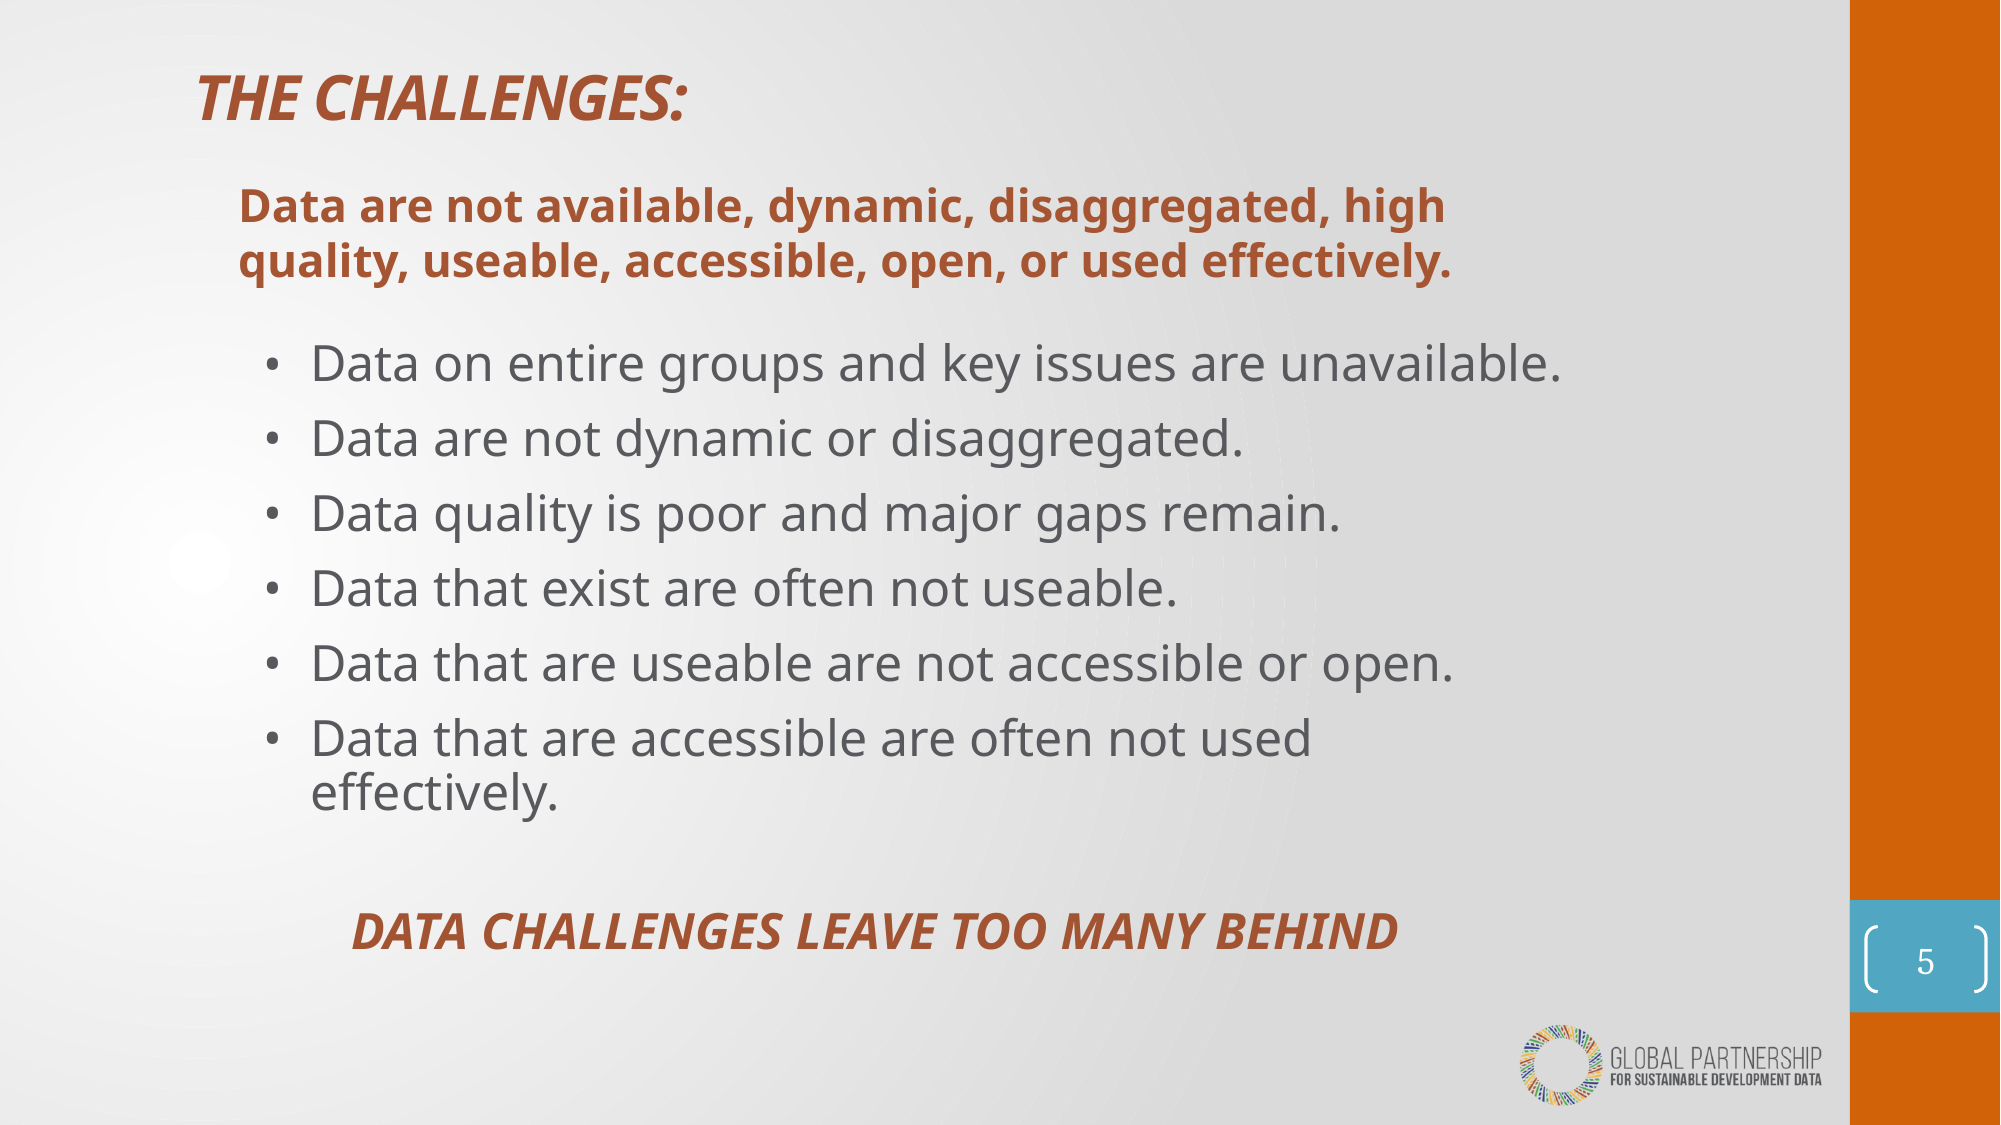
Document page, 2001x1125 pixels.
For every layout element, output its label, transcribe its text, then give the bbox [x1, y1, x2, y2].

picture [1518, 1023, 1823, 1107]
text_box 5 [1865, 926, 1987, 992]
text_box Data are not available, dynamic, disaggregated, high quality, useable, accessible, open, or used effectively. [223, 169, 1526, 332]
text_box DATA CHALLENGES LEAVE TOO MANY BEHIND [236, 892, 1487, 968]
title THE CHALLENGES: [178, 73, 1458, 127]
list Data on entire groups and key issues are unavailable. Data are not dynamic or disaggregated. Data quality is poor and major gaps remain. Data that exist are often not useable. Data that are useable are not accessible or open. Data that are accessible are often not used effectively. [248, 331, 1581, 799]
